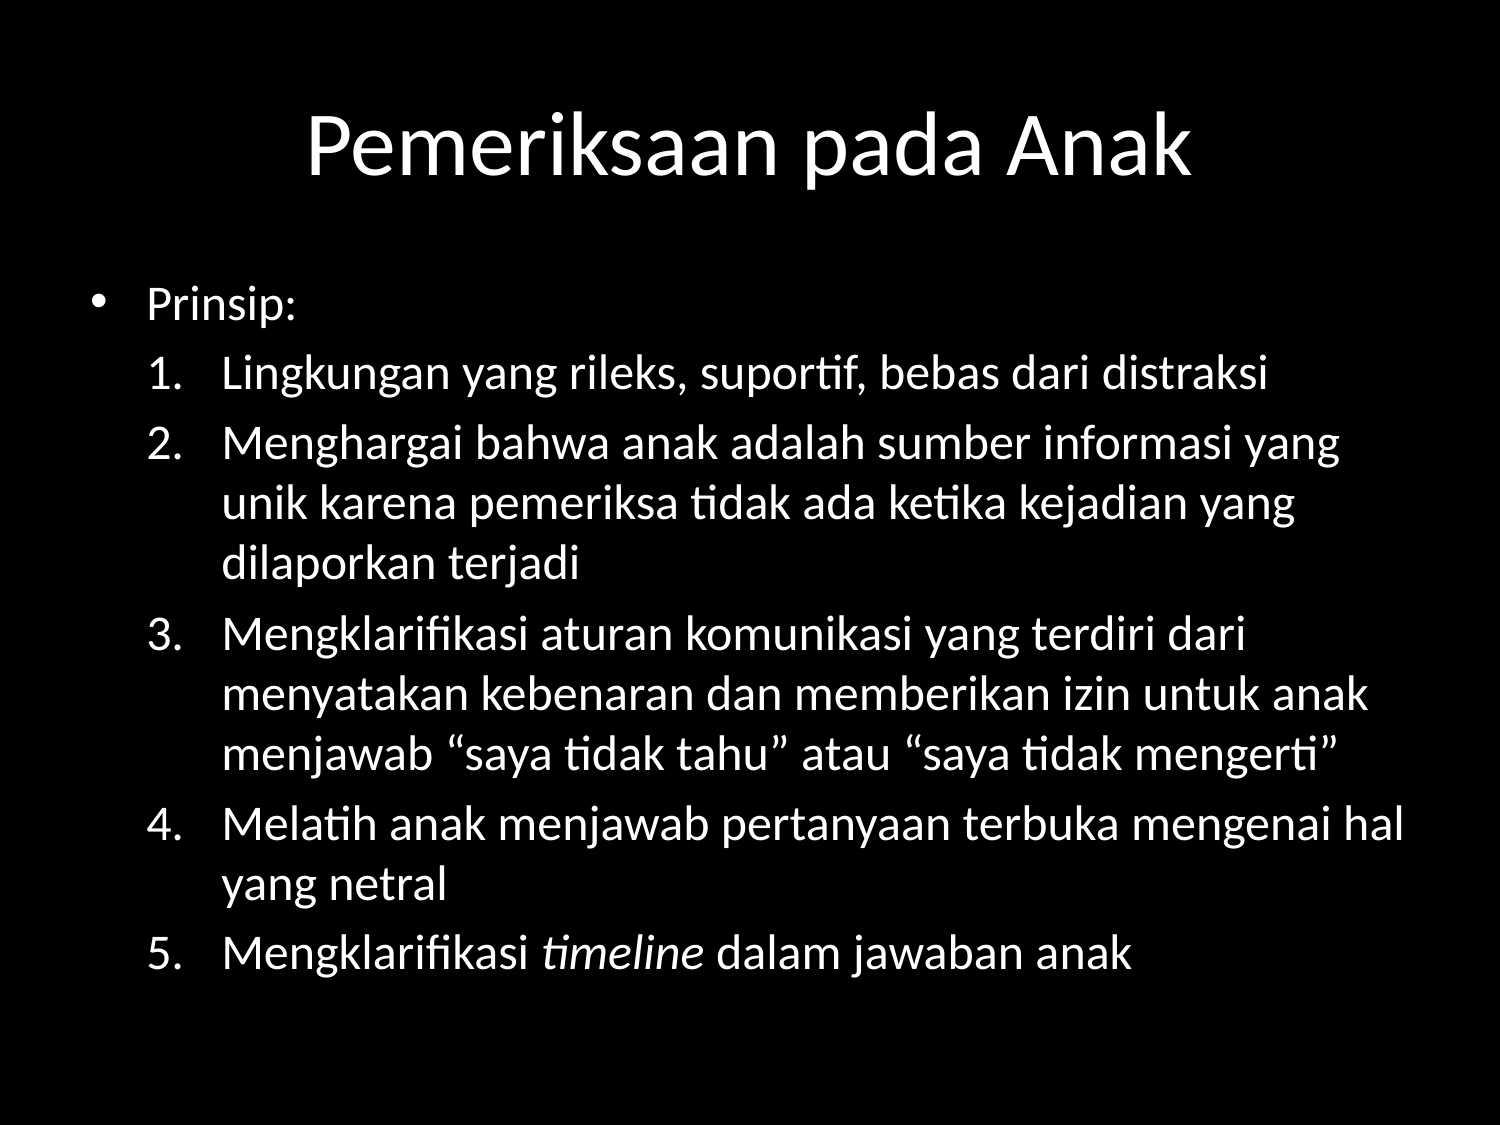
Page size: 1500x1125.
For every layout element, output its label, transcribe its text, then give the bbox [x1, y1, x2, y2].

title Pemeriksaan pada Anak [75, 45, 1425, 233]
list Prinsip: Lingkungan yang rileks, suportif, bebas dari distraksi Menghargai bahwa anak adalah sumber informasi yang unik karena pemeriksa tidak ada ketika kejadian yang dilaporkan terjadi Mengklarifikasi aturan komunikasi yang terdiri dari menyatakan kebenaran dan memberikan izin untuk anak menjawab “saya tidak tahu” atau “saya tidak mengerti” Melatih anak menjawab pertanyaan terbuka mengenai hal yang netral Mengklarifikasi timeline dalam jawaban anak [75, 262, 1425, 1005]
